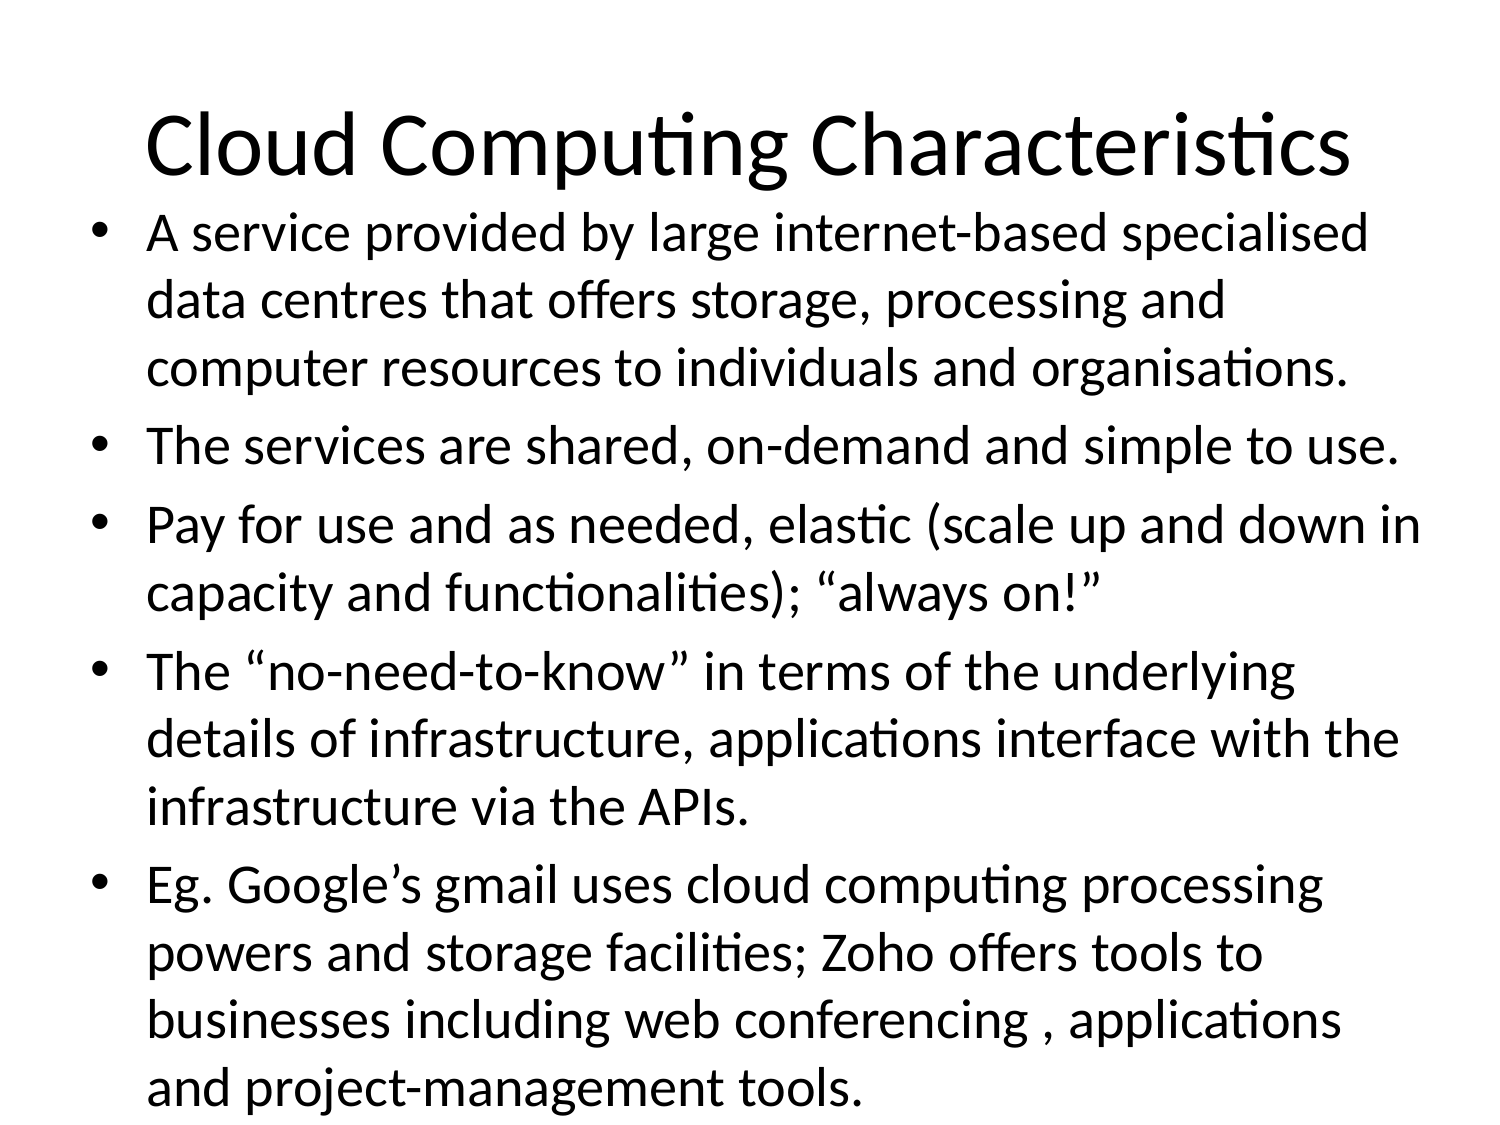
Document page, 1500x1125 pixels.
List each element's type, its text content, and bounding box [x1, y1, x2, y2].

list A service provided by large internet-based specialised data centres that offers storage, processing and computer resources to individuals and organisations. The services are shared, on-demand and simple to use. Pay for use and as needed, elastic (scale up and down in capacity and functionalities); “always on!” The “no-need-to-know” in terms of the underlying details of infrastructure, applications interface with the infrastructure via the APIs. Eg. Google’s gmail uses cloud computing processing powers and storage facilities; Zoho offers tools to businesses including web conferencing , applications and project-management tools. [75, 187, 1454, 1125]
title Cloud Computing Characteristics [75, 45, 1425, 187]
